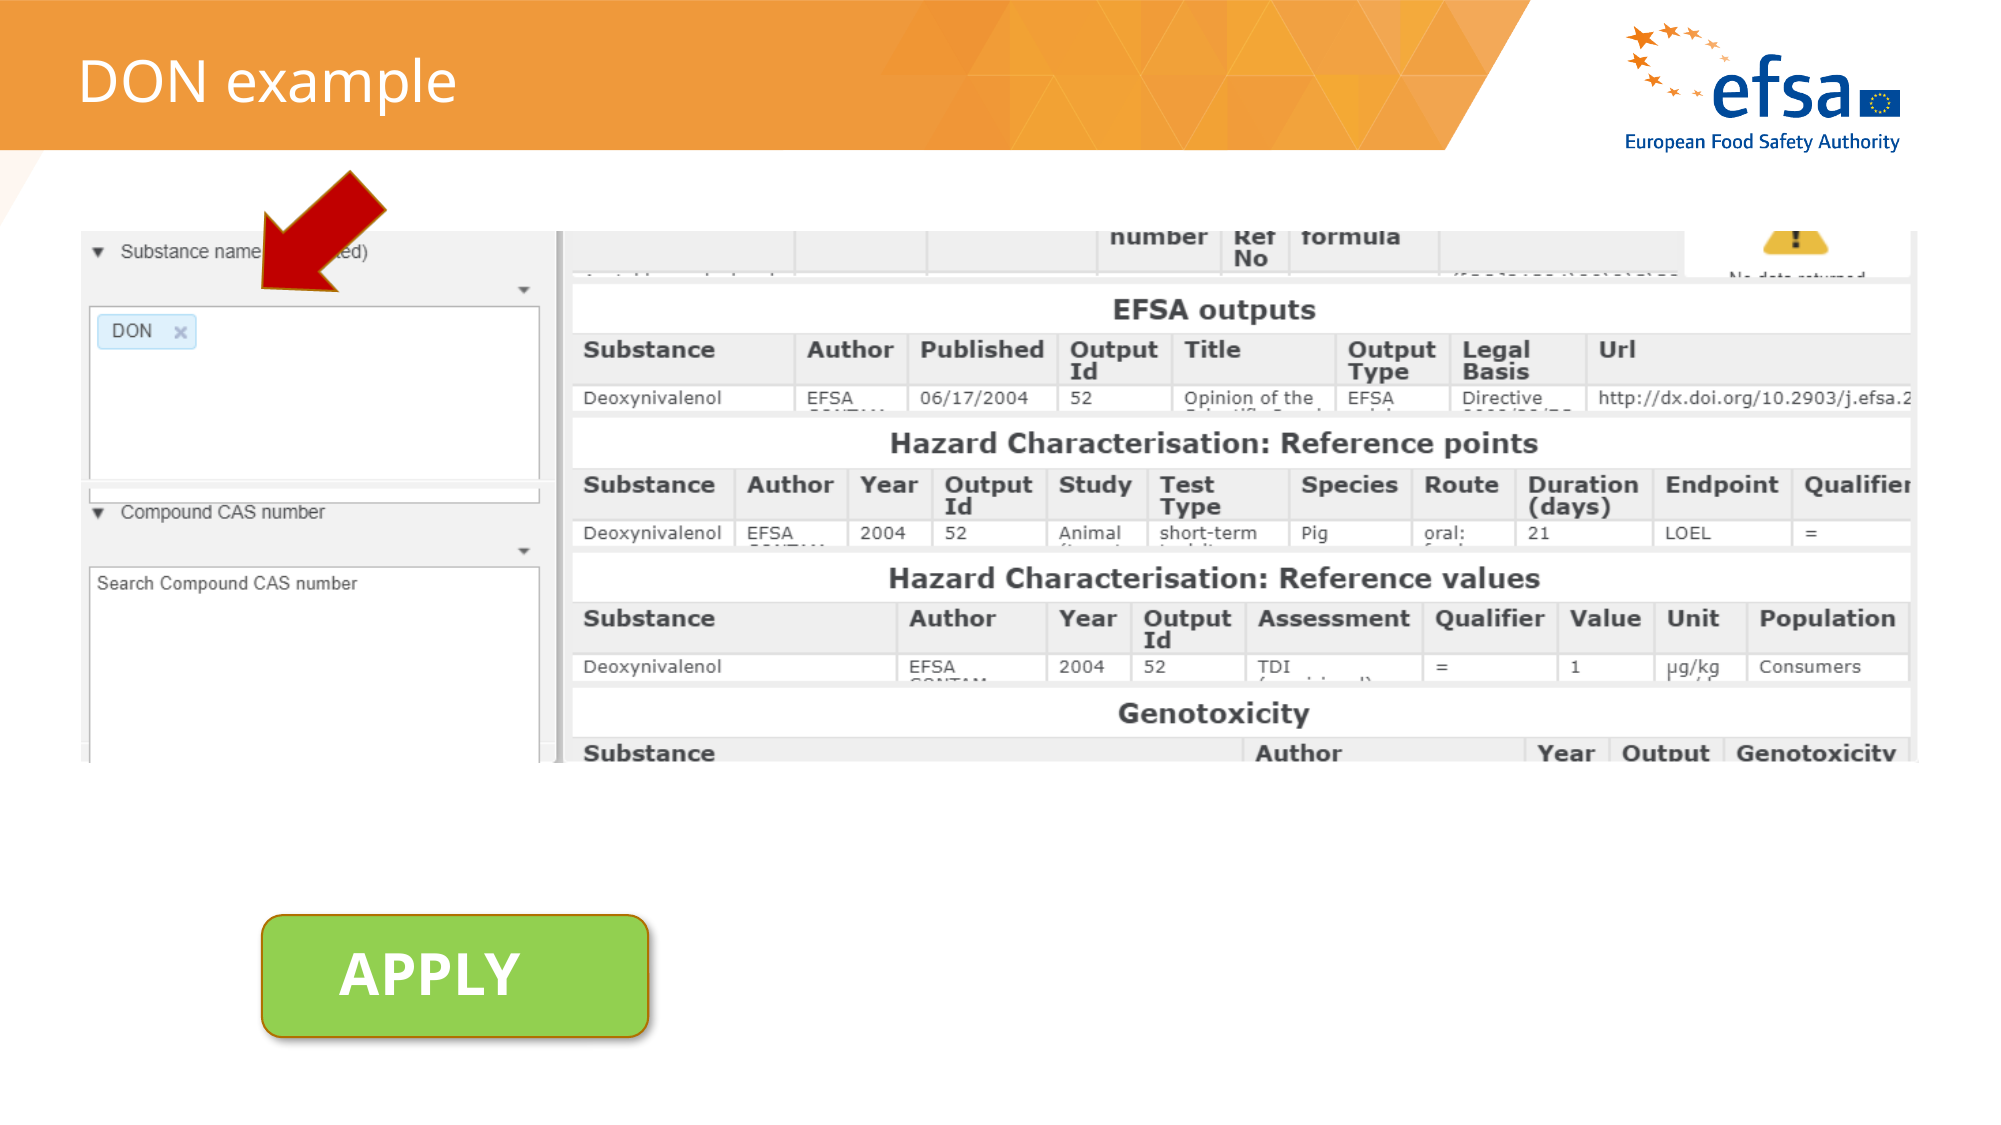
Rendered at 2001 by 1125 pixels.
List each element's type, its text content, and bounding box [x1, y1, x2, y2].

picture [0, 0, 2000, 1125]
text_box APPLY [324, 902, 757, 1050]
text_box [260, 914, 324, 1039]
title DON example [63, 10, 1743, 158]
